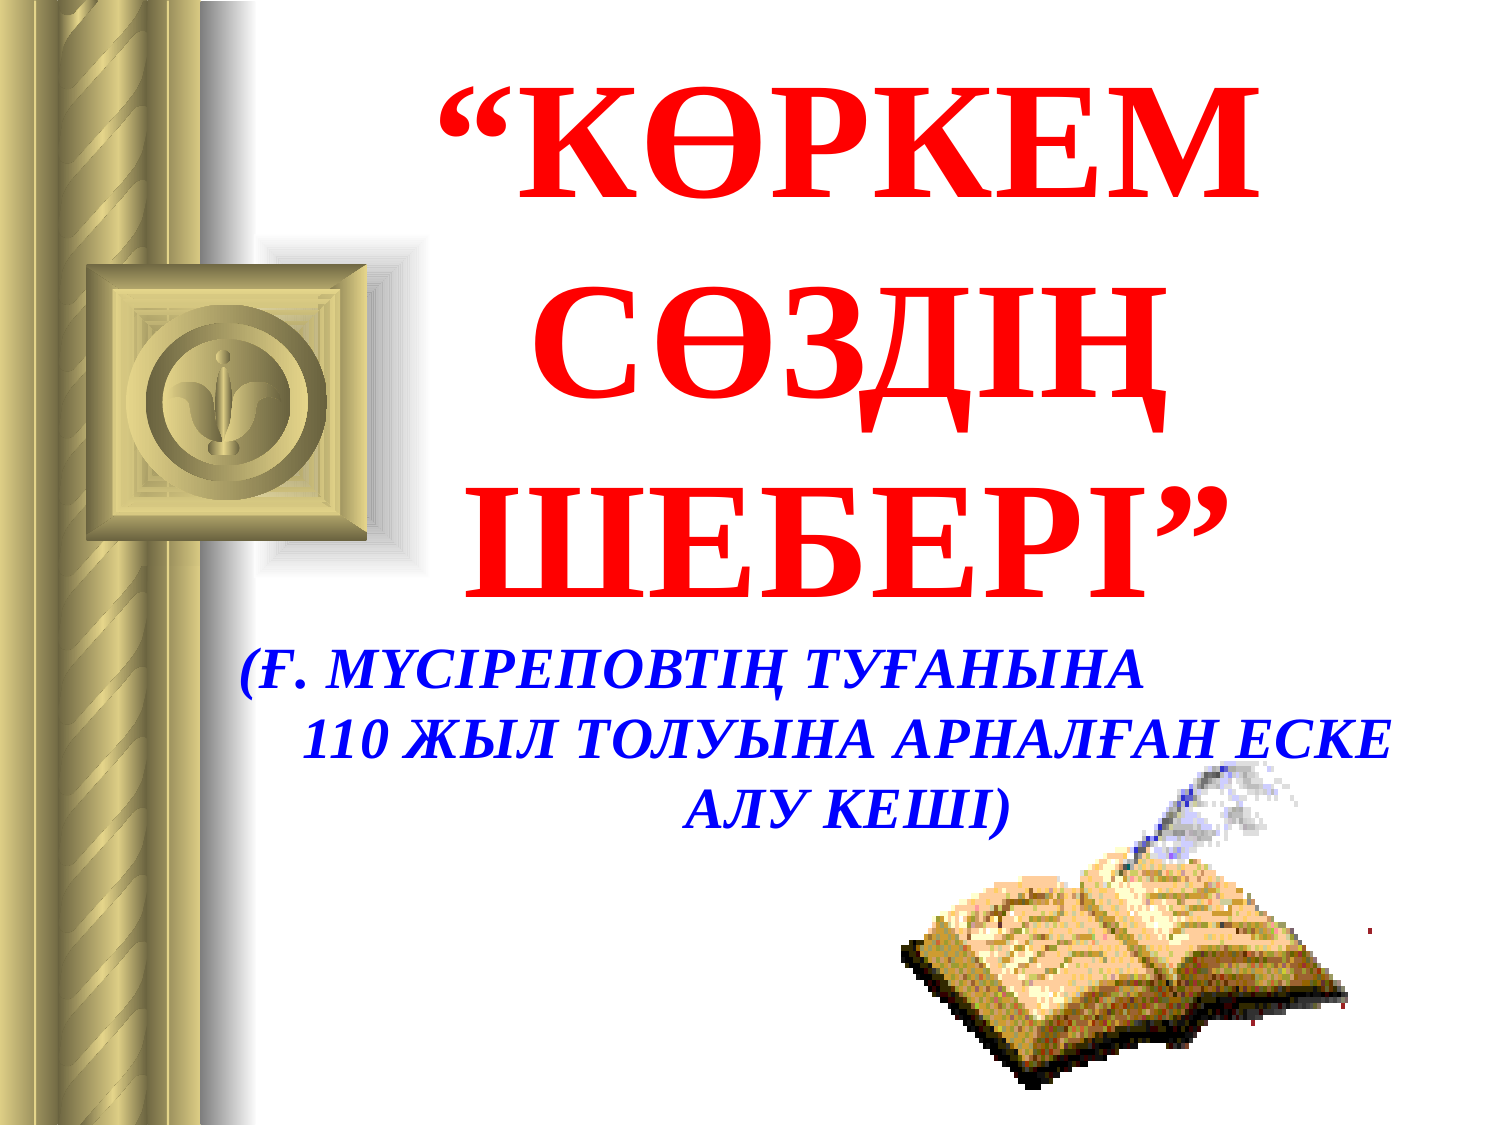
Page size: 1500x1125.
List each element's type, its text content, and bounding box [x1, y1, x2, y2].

picture [878, 761, 1454, 1125]
text_box “КӨРКЕМ СӨЗДІҢ ШЕБЕРІ” (Ғ. МҮСІРЕПОВТІҢ ТУҒАНЫНА 110 ЖЫЛ ТОЛУЫНА АРНАЛҒАН ЕСКЕ АЛУ КЕШІ) [222, 23, 1477, 848]
